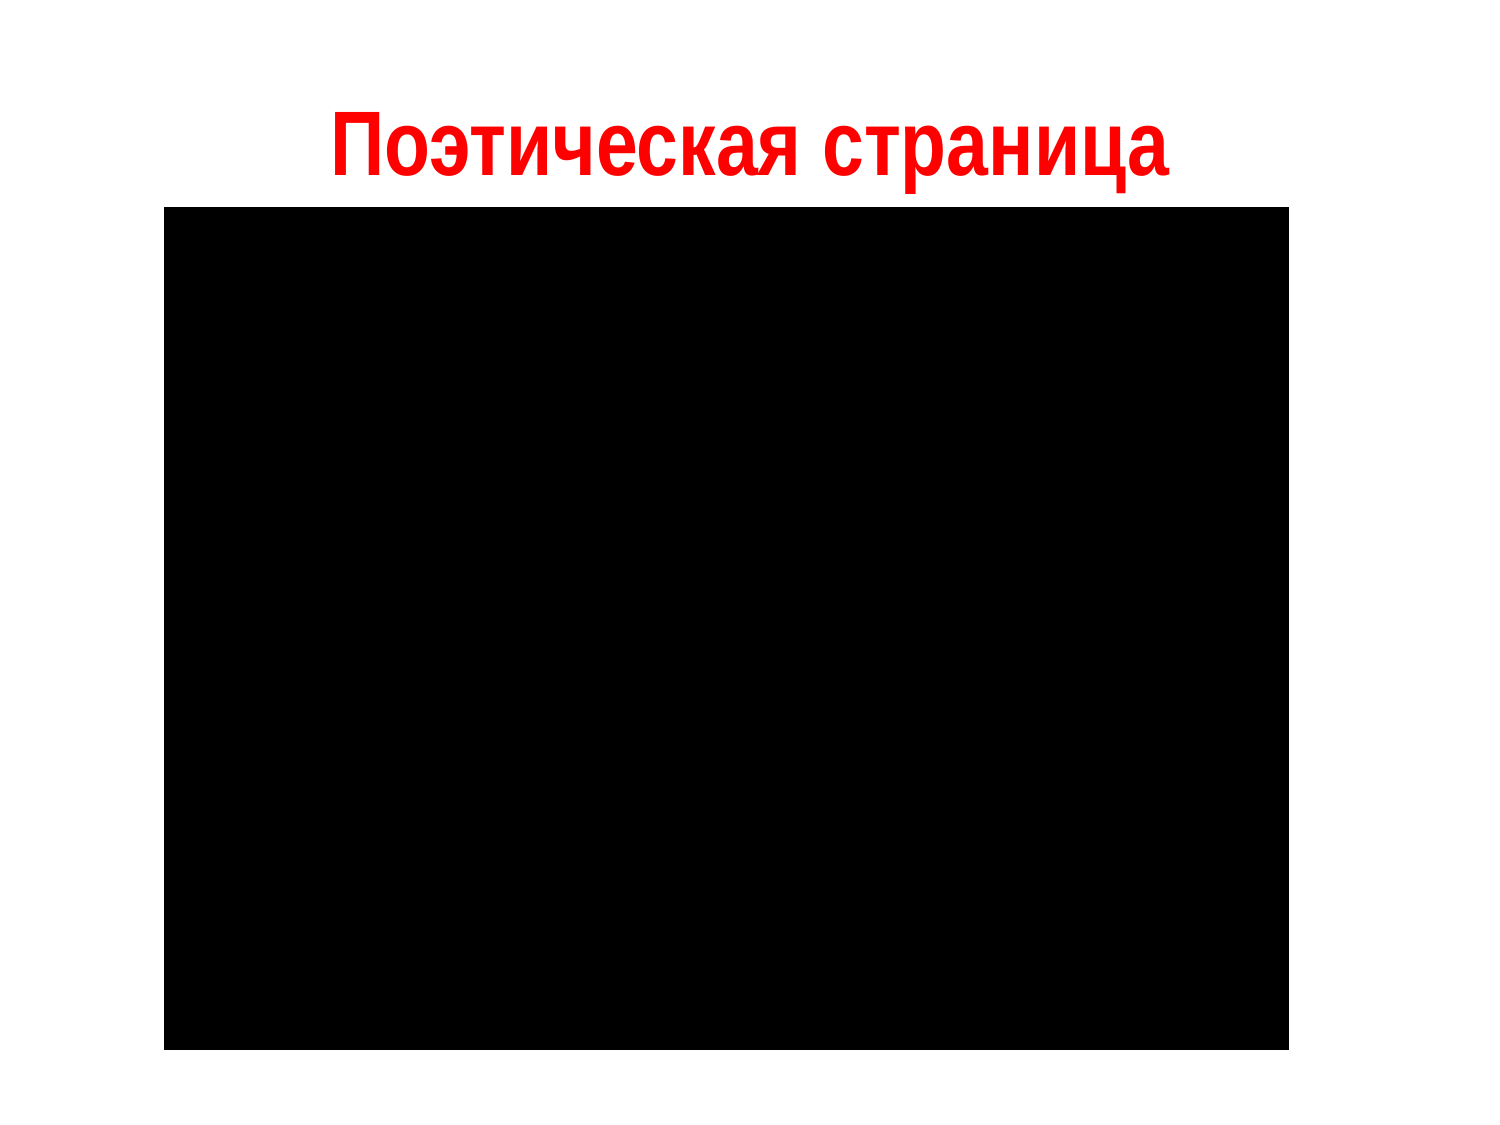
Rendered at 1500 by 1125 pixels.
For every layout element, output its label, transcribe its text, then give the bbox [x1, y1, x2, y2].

title Поэтическая страница [75, 45, 1425, 233]
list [163, 206, 1290, 1051]
